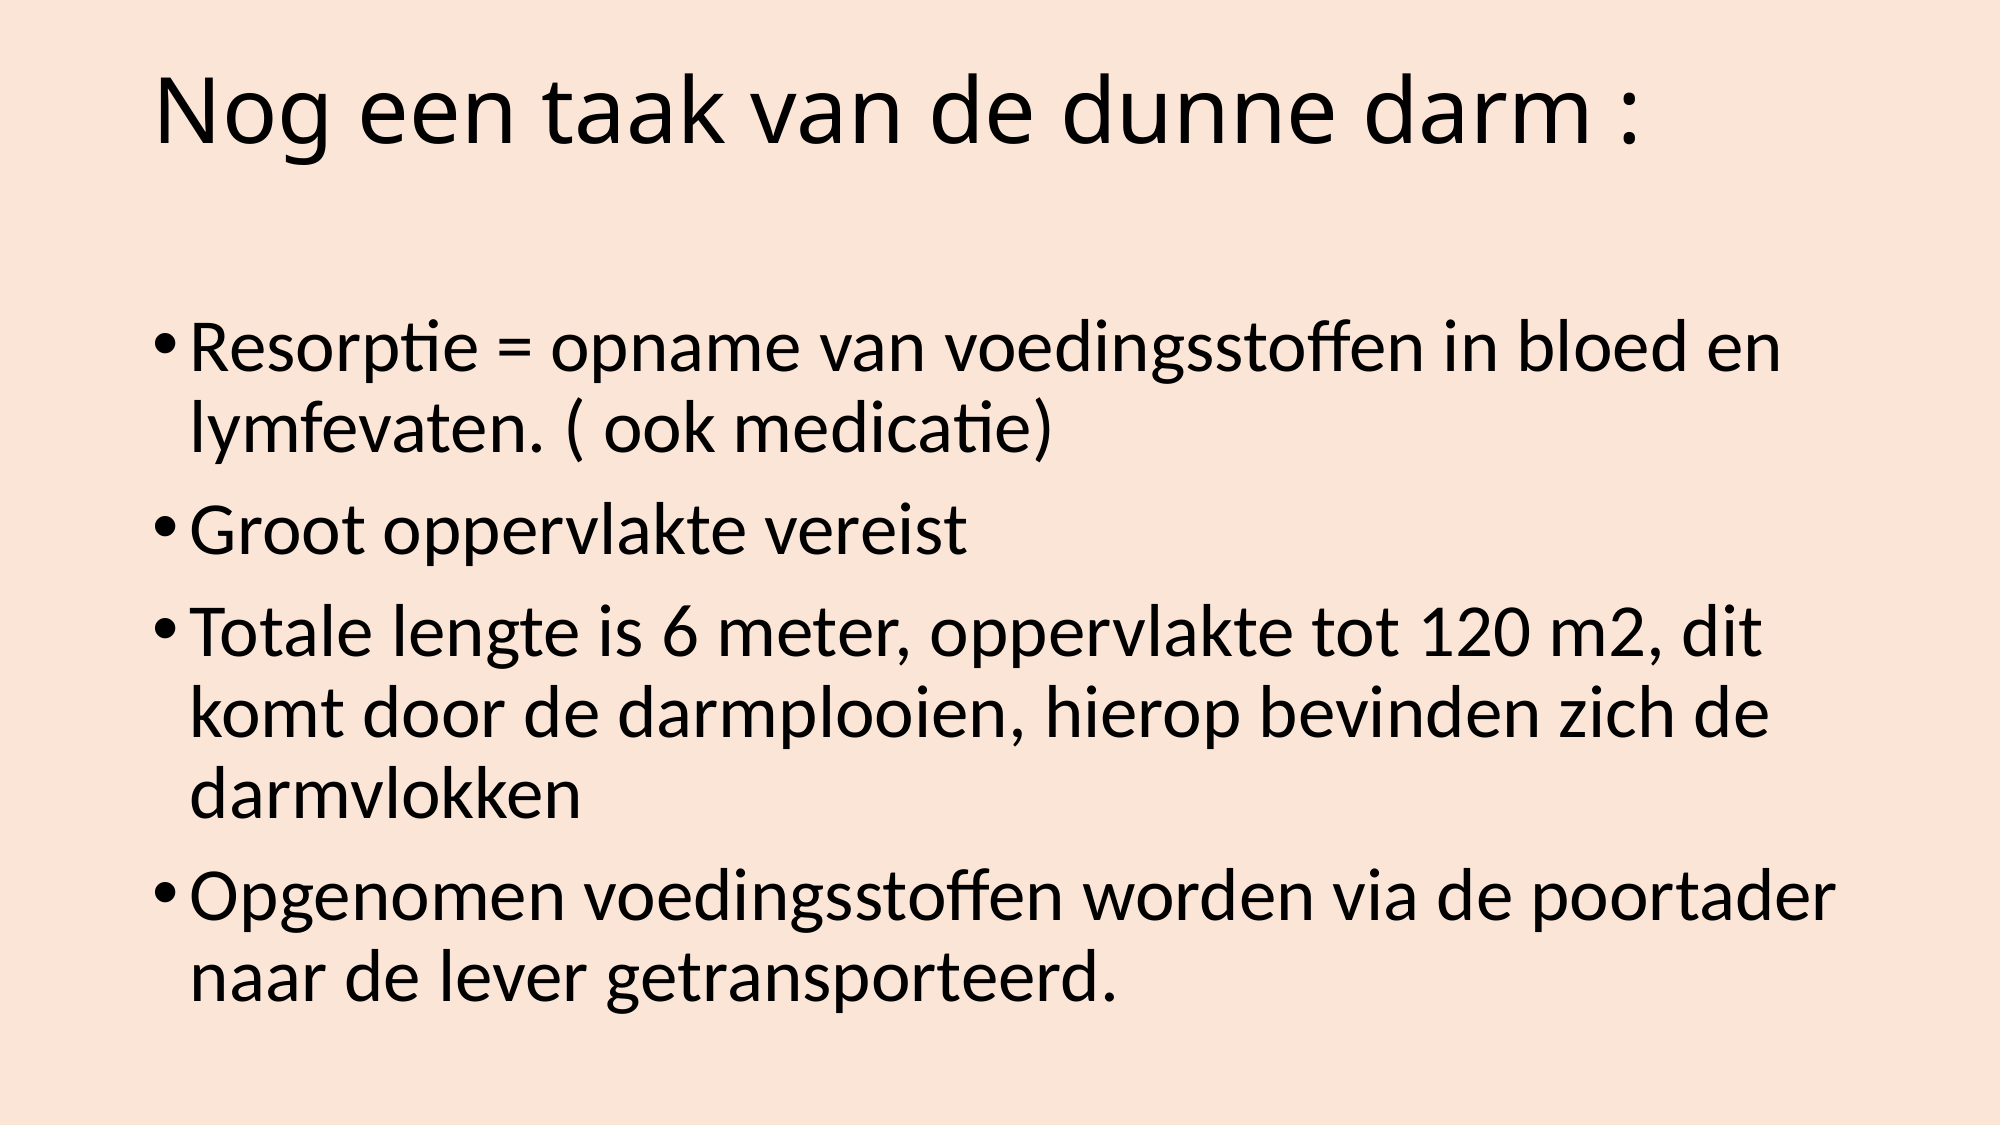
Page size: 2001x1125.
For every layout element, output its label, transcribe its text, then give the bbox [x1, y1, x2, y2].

title Nog een taak van de dunne darm : [137, 59, 1863, 278]
list Resorptie = opname van voedingsstoffen in bloed en lymfevaten. ( ook medicatie) Groot oppervlakte vereist Totale lengte is 6 meter, oppervlakte tot 120 m2, dit komt door de darmplooien, hierop bevinden zich de darmvlokken Opgenomen voedingsstoffen worden via de poortader naar de lever getransporteerd. [137, 299, 1863, 1014]
